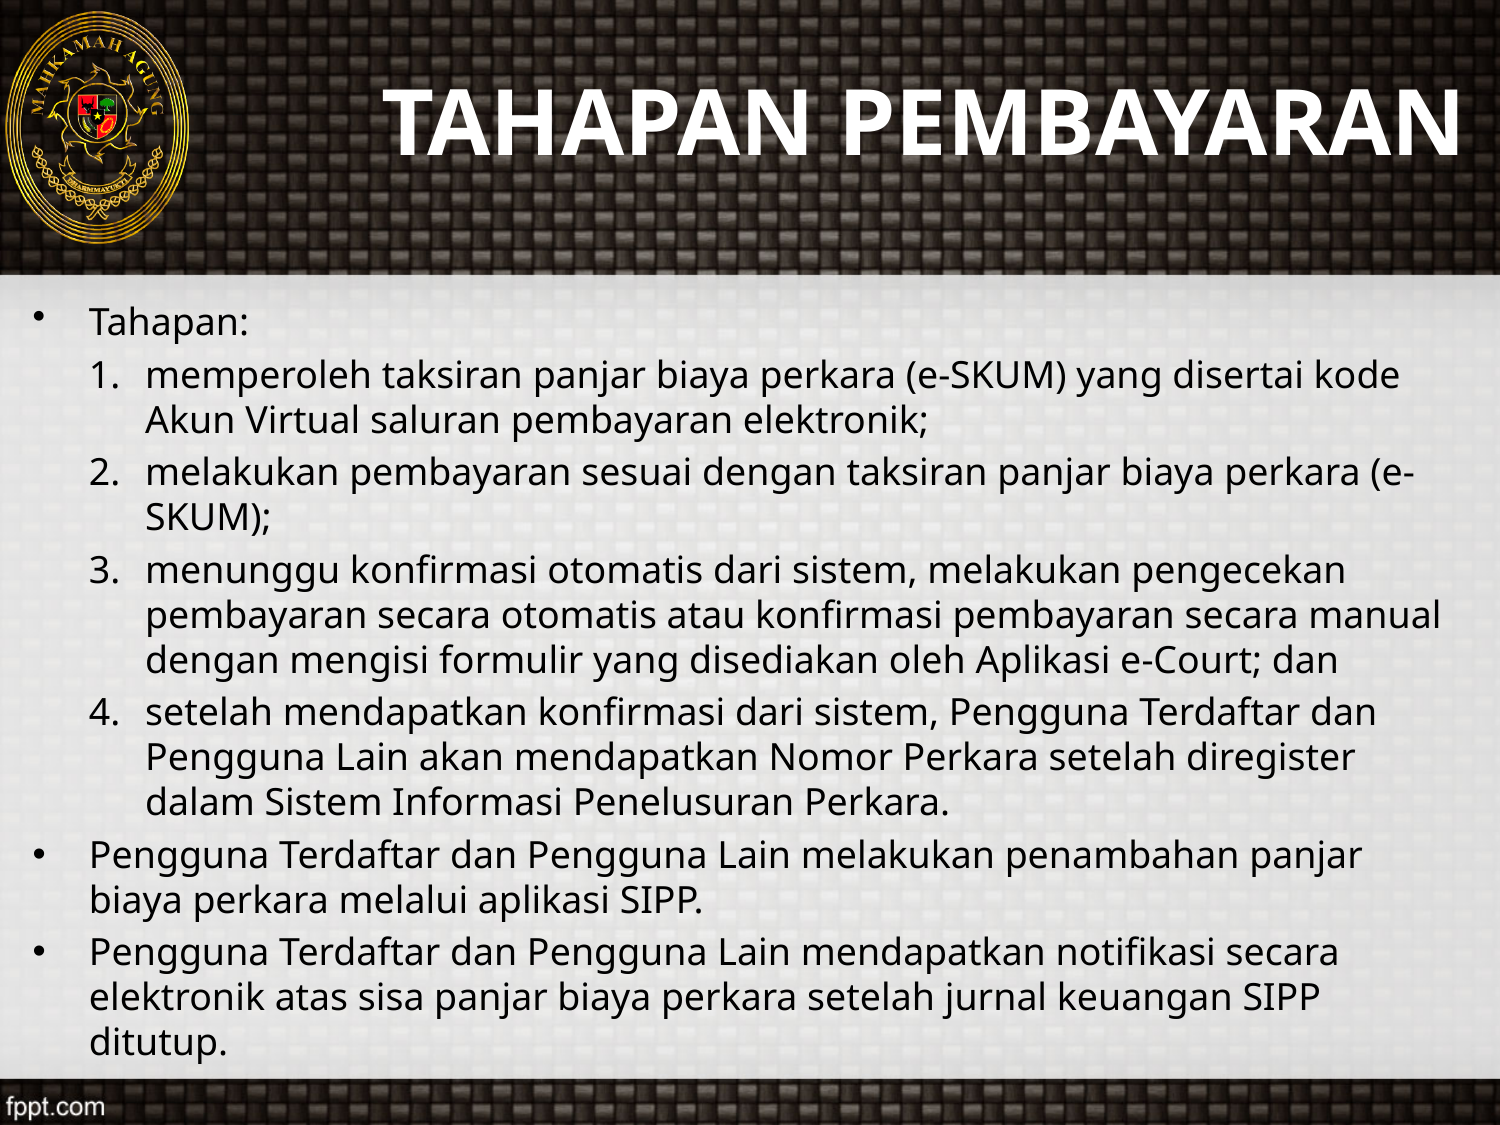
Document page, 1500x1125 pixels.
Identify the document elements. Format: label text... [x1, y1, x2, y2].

list Tahapan: memperoleh taksiran panjar biaya perkara (e-SKUM) yang disertai kode Akun Virtual saluran pembayaran elektronik; melakukan pembayaran sesuai dengan taksiran panjar biaya perkara (e-SKUM); menunggu konfirmasi otomatis dari sistem, melakukan pengecekan pembayaran secara otomatis atau konfirmasi pembayaran secara manual dengan mengisi formulir yang disediakan oleh Aplikasi e-Court; dan setelah mendapatkan konfirmasi dari sistem, Pengguna Terdaftar dan Pengguna Lain akan mendapatkan Nomor Perkara setelah diregister dalam Sistem Informasi Penelusuran Perkara. Pengguna Terdaftar dan Pengguna Lain melakukan penambahan panjar biaya perkara melalui aplikasi SIPP. Pengguna Terdaftar dan Pengguna Lain mendapatkan notifikasi secara elektronik atas sisa panjar biaya perkara setelah jurnal keuangan SIPP ditutup. [17, 290, 1483, 1071]
title TAHAPAN PEMBAYARAN [230, 54, 1483, 184]
picture [0, 0, 1500, 1125]
